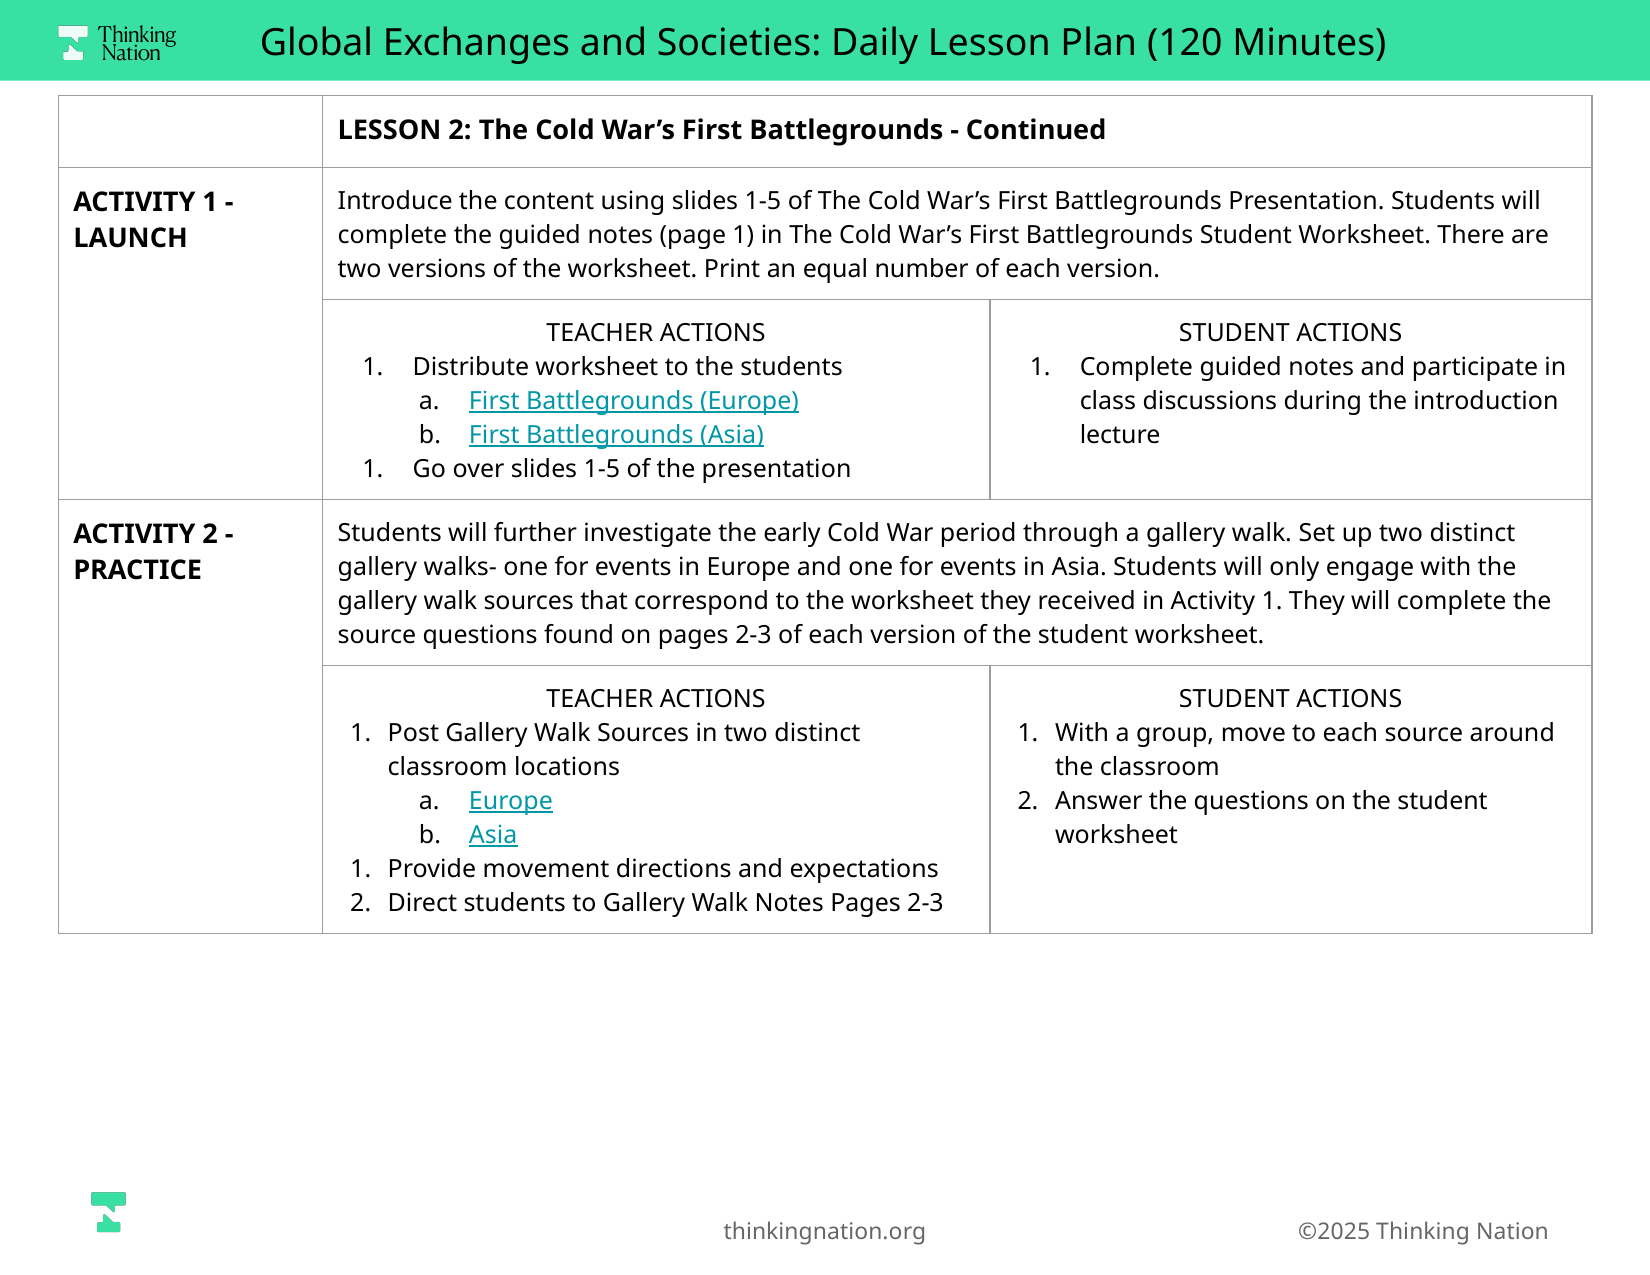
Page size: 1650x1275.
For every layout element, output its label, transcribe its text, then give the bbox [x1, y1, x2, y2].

table_header LESSON 2: The Cold War’s First Battlegrounds - Continued [323, 96, 1591, 167]
text_box ©2025 Thinking Nation [1174, 1200, 1566, 1240]
table_cell ACTIVITY 1 - LAUNCH [59, 168, 322, 499]
table_cell TEACHER ACTIONS Post Gallery Walk Sources in two distinct classroom locations Europe Asia Provide movement directions and expectations Direct students to Gallery Walk Notes Pages 2-3 [323, 666, 989, 933]
picture [45, 14, 180, 85]
table_header [59, 96, 322, 167]
table_cell Students will further investigate the early Cold War period through a gallery walk. Set up two distinct gallery walks- one for events in Europe and one for events in Asia. Students will only engage with the gallery walk sources that correspond to the worksheet they received in Activity 1. They will complete the source questions found on pages 2-3 of each version of the student worksheet. [323, 500, 1591, 665]
text_box Global Exchanges and Societies: Daily Lesson Plan (120 Minutes) [0, 0, 1650, 81]
picture [80, 1184, 136, 1240]
text_box thinkingnation.org [629, 1200, 1021, 1240]
table_cell Introduce the content using slides 1-5 of The Cold War’s First Battlegrounds Presentation. Students will complete the guided notes (page 1) in The Cold War’s First Battlegrounds Student Worksheet. There are two versions of the worksheet. Print an equal number of each version. [323, 168, 1591, 299]
table_cell ACTIVITY 2 - PRACTICE [59, 500, 322, 933]
table_cell STUDENT ACTIONS With a group, move to each source around the classroom Answer the questions on the student worksheet [991, 666, 1591, 933]
table_cell STUDENT ACTIONS Complete guided notes and participate in class discussions during the introduction lecture [991, 300, 1591, 499]
table_cell TEACHER ACTIONS Distribute worksheet to the students First Battlegrounds (Europe) First Battlegrounds (Asia) Go over slides 1-5 of the presentation [323, 300, 989, 499]
